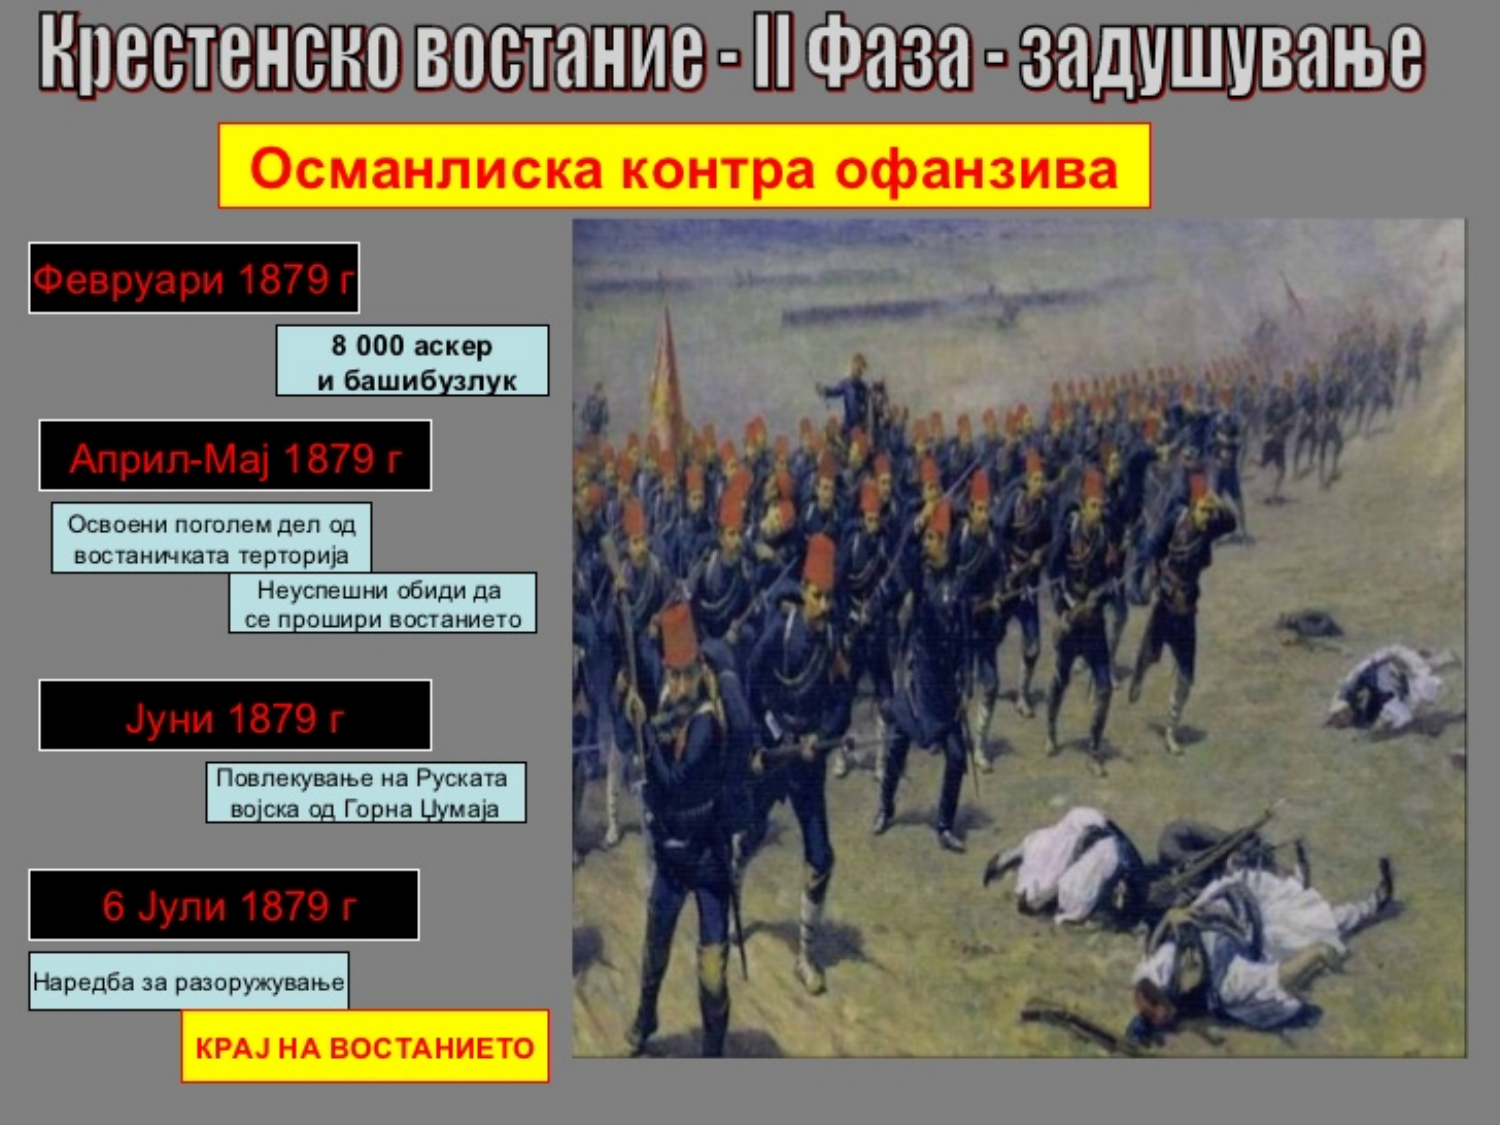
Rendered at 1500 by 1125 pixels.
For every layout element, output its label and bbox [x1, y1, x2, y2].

list [0, 0, 1500, 1125]
